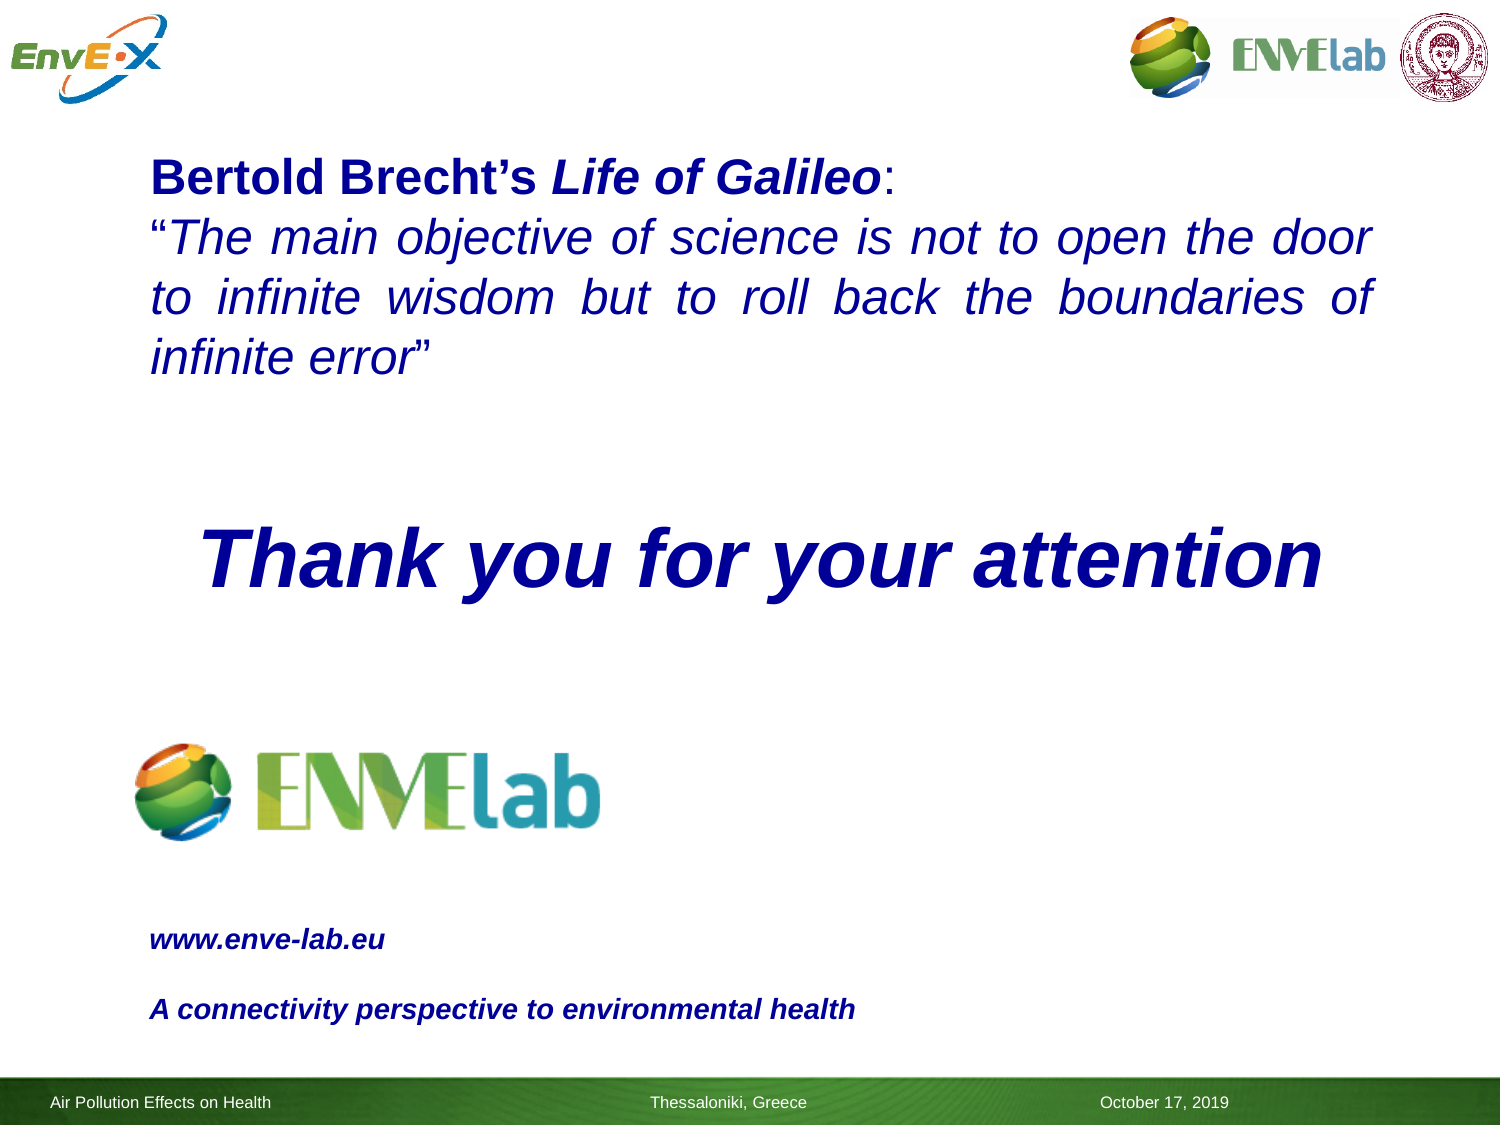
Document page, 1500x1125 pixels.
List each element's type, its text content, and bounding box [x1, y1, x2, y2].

text_box www.enve-lab.eu A connectivity perspective to environmental health [134, 807, 1093, 1033]
picture [0, 8, 175, 107]
picture [134, 731, 603, 859]
picture [0, 1076, 1500, 1125]
picture [1130, 13, 1488, 102]
text_box Bertold Brecht’s Life of Galileo: “The main objective of science is not to open the door to infinite wisdom but to roll back the boundaries of infinite error” Thank you for your attention [135, 137, 1388, 612]
